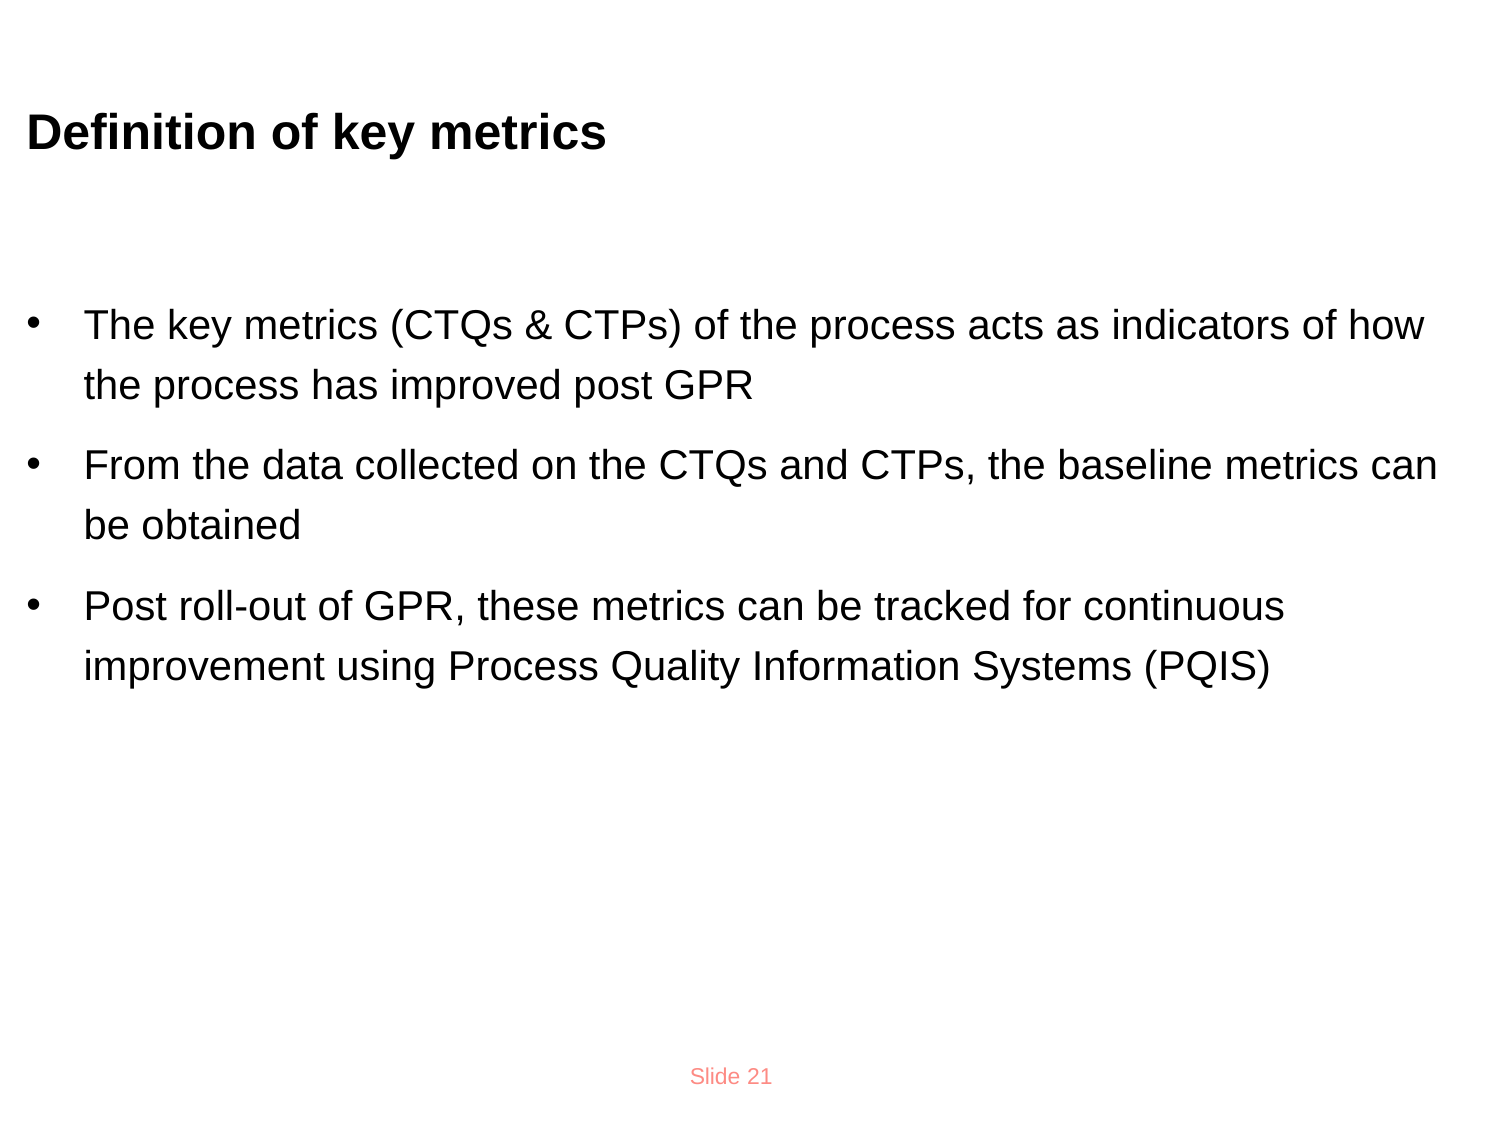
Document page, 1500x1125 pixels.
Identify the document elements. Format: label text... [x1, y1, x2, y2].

title Definition of key metrics [26, 99, 1472, 224]
list The key metrics (CTQs & CTPs) of the process acts as indicators of how the process has improved post GPR From the data collected on the CTQs and CTPs, the baseline metrics can be obtained Post roll-out of GPR, these metrics can be tracked for continuous improvement using Process Quality Information Systems (PQIS) [26, 287, 1474, 999]
